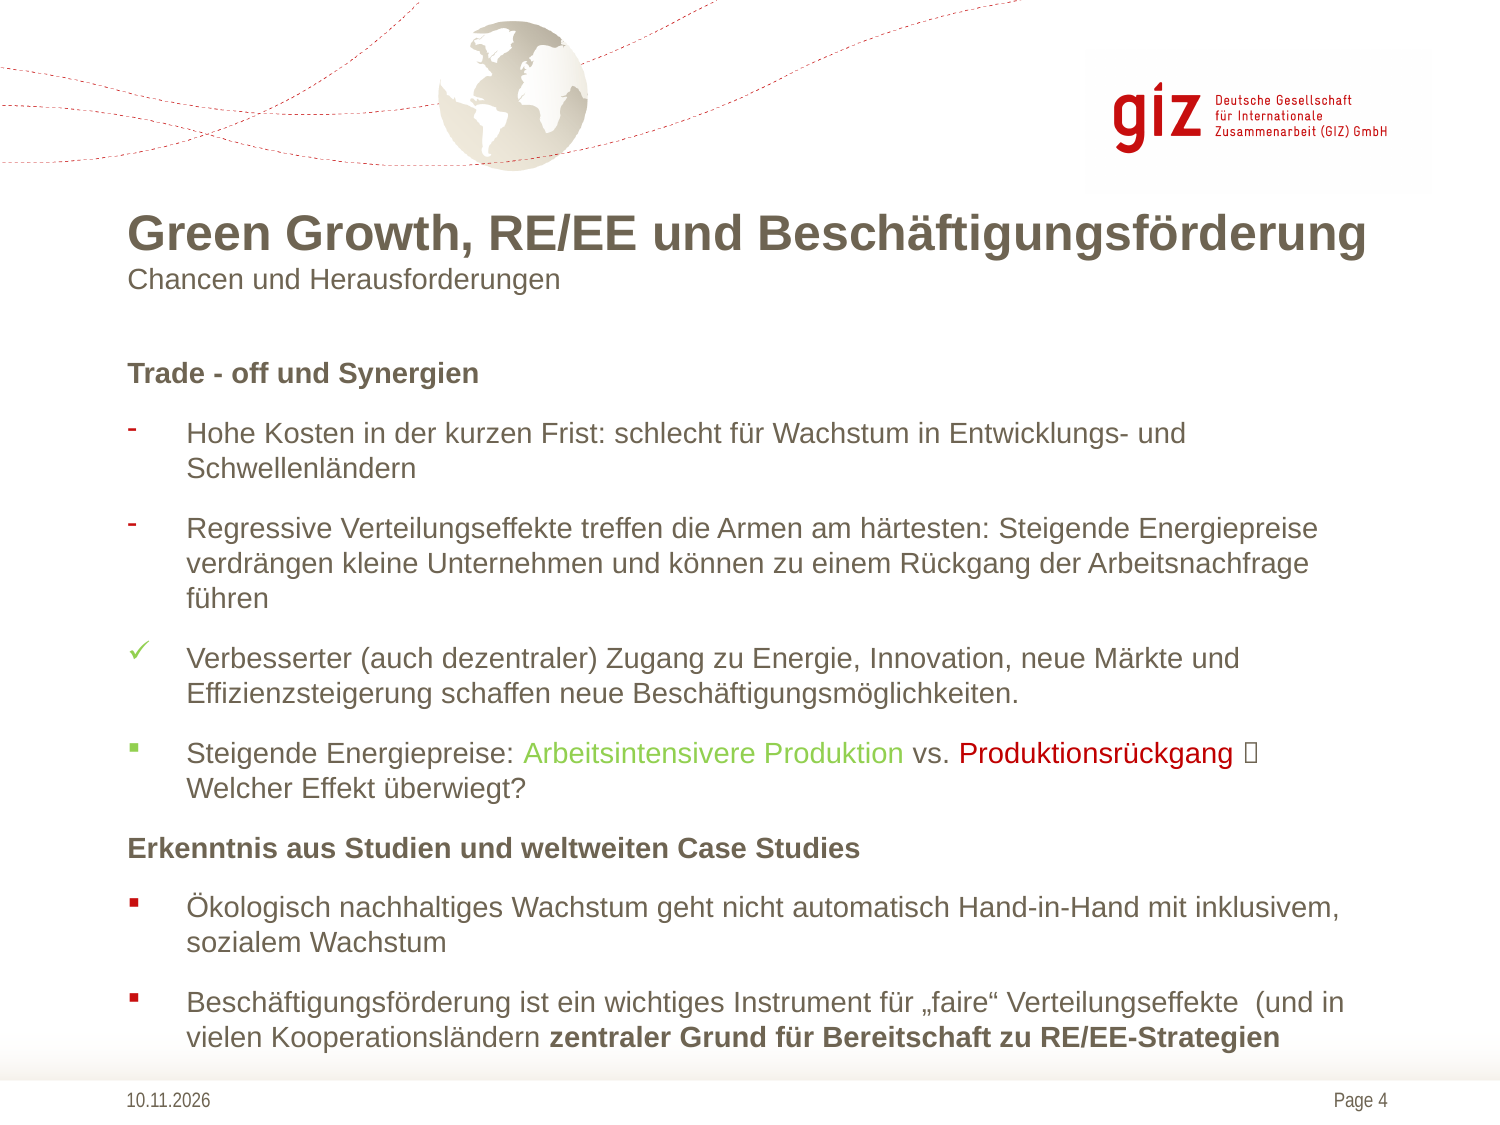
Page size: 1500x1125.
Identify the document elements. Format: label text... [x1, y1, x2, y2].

list Trade - off und Synergien Hohe Kosten in der kurzen Frist: schlecht für Wachstum in Entwicklungs- und Schwellenländern Regressive Verteilungseffekte treffen die Armen am härtesten: Steigende Energiepreise verdrängen kleine Unternehmen und können zu einem Rückgang der Arbeitsnachfrage führen Verbesserter (auch dezentraler) Zugang zu Energie, Innovation, neue Märkte und Effizienzsteigerung schaffen neue Beschäftigungsmöglichkeiten. Steigende Energiepreise: Arbeitsintensivere Produktion vs. Produktionsrückgang  Welcher Effekt überwiegt? Erkenntnis aus Studien und weltweiten Case Studies Ökologisch nachhaltiges Wachstum geht nicht automatisch Hand-in-Hand mit inklusivem, sozialem Wachstum Beschäftigungsförderung ist ein wichtiges Instrument für „faire“ Verteilungseffekte (und in vielen Kooperationsländern zentraler Grund für Bereitschaft zu RE/EE-Strategien [111, 346, 1389, 1028]
picture [0, 0, 1500, 194]
title Green Growth, RE/EE und Beschäftigungsförderung Chancen und Herausforderungen [111, 192, 1389, 319]
picture [0, 959, 1500, 1081]
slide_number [111, 1079, 325, 1121]
